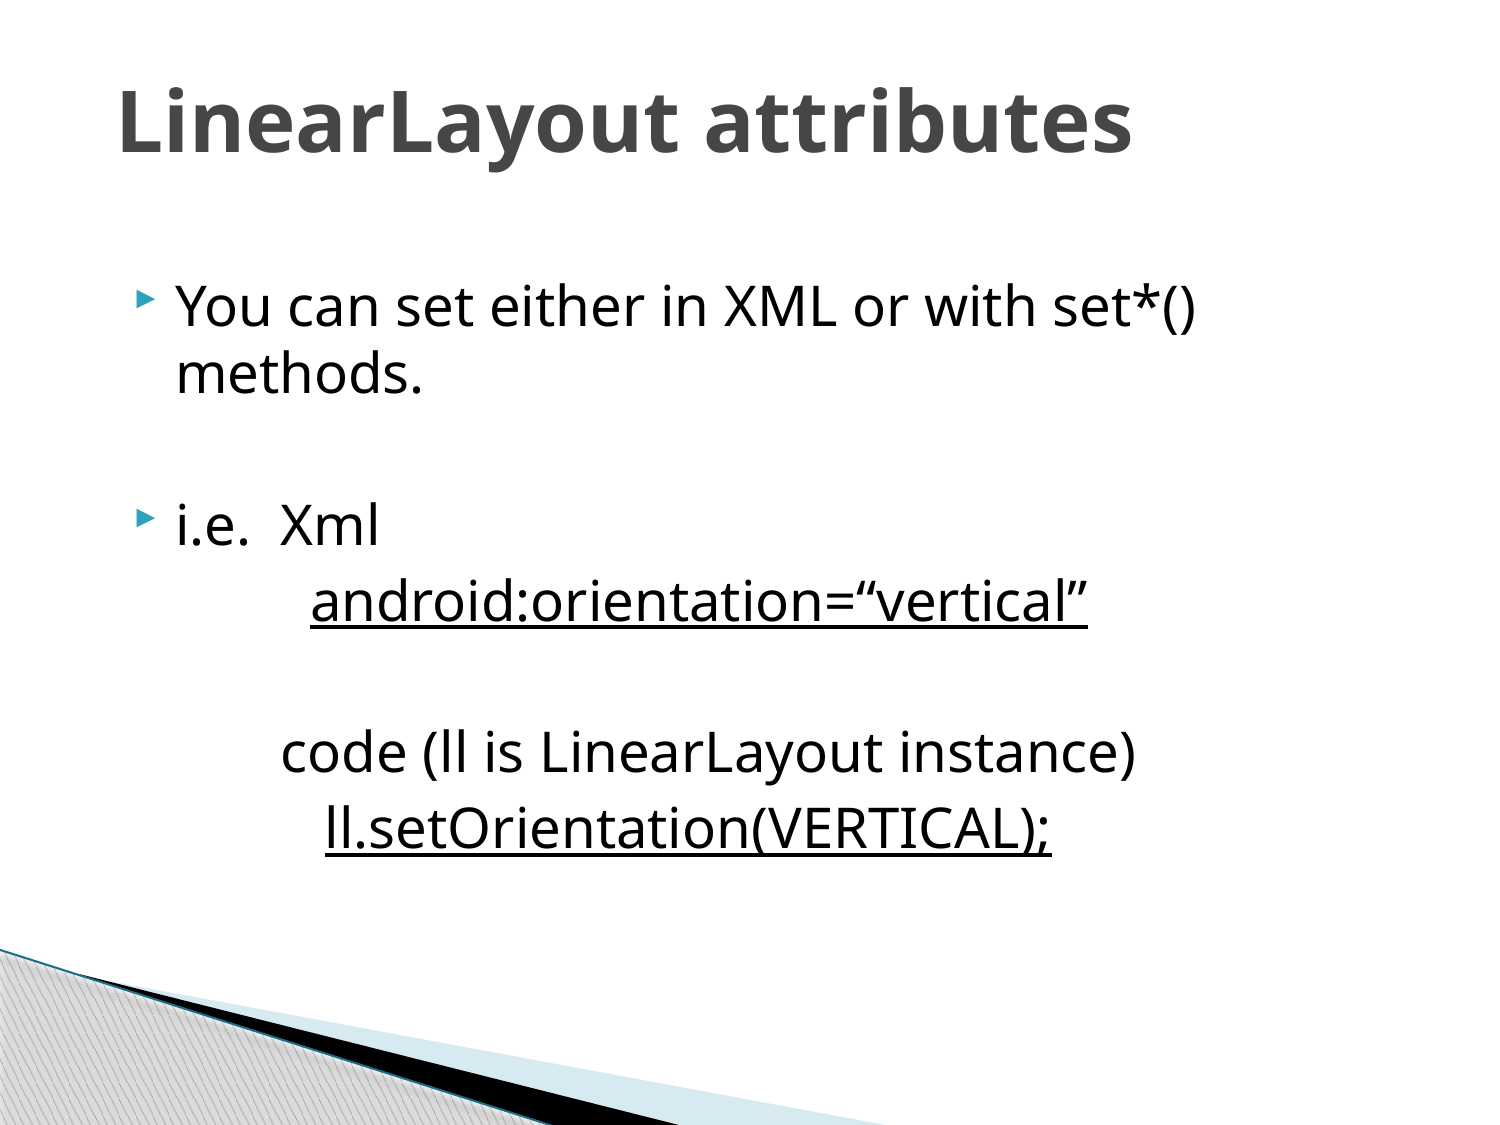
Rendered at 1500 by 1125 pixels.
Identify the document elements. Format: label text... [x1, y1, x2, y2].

list You can set either in XML or with set*() methods. i.e. Xml android:orientation=“vertical” code (ll is LinearLayout instance) ll.setOrientation(VERTICAL); [100, 262, 1438, 1000]
title LinearLayout attributes [100, 37, 1438, 200]
